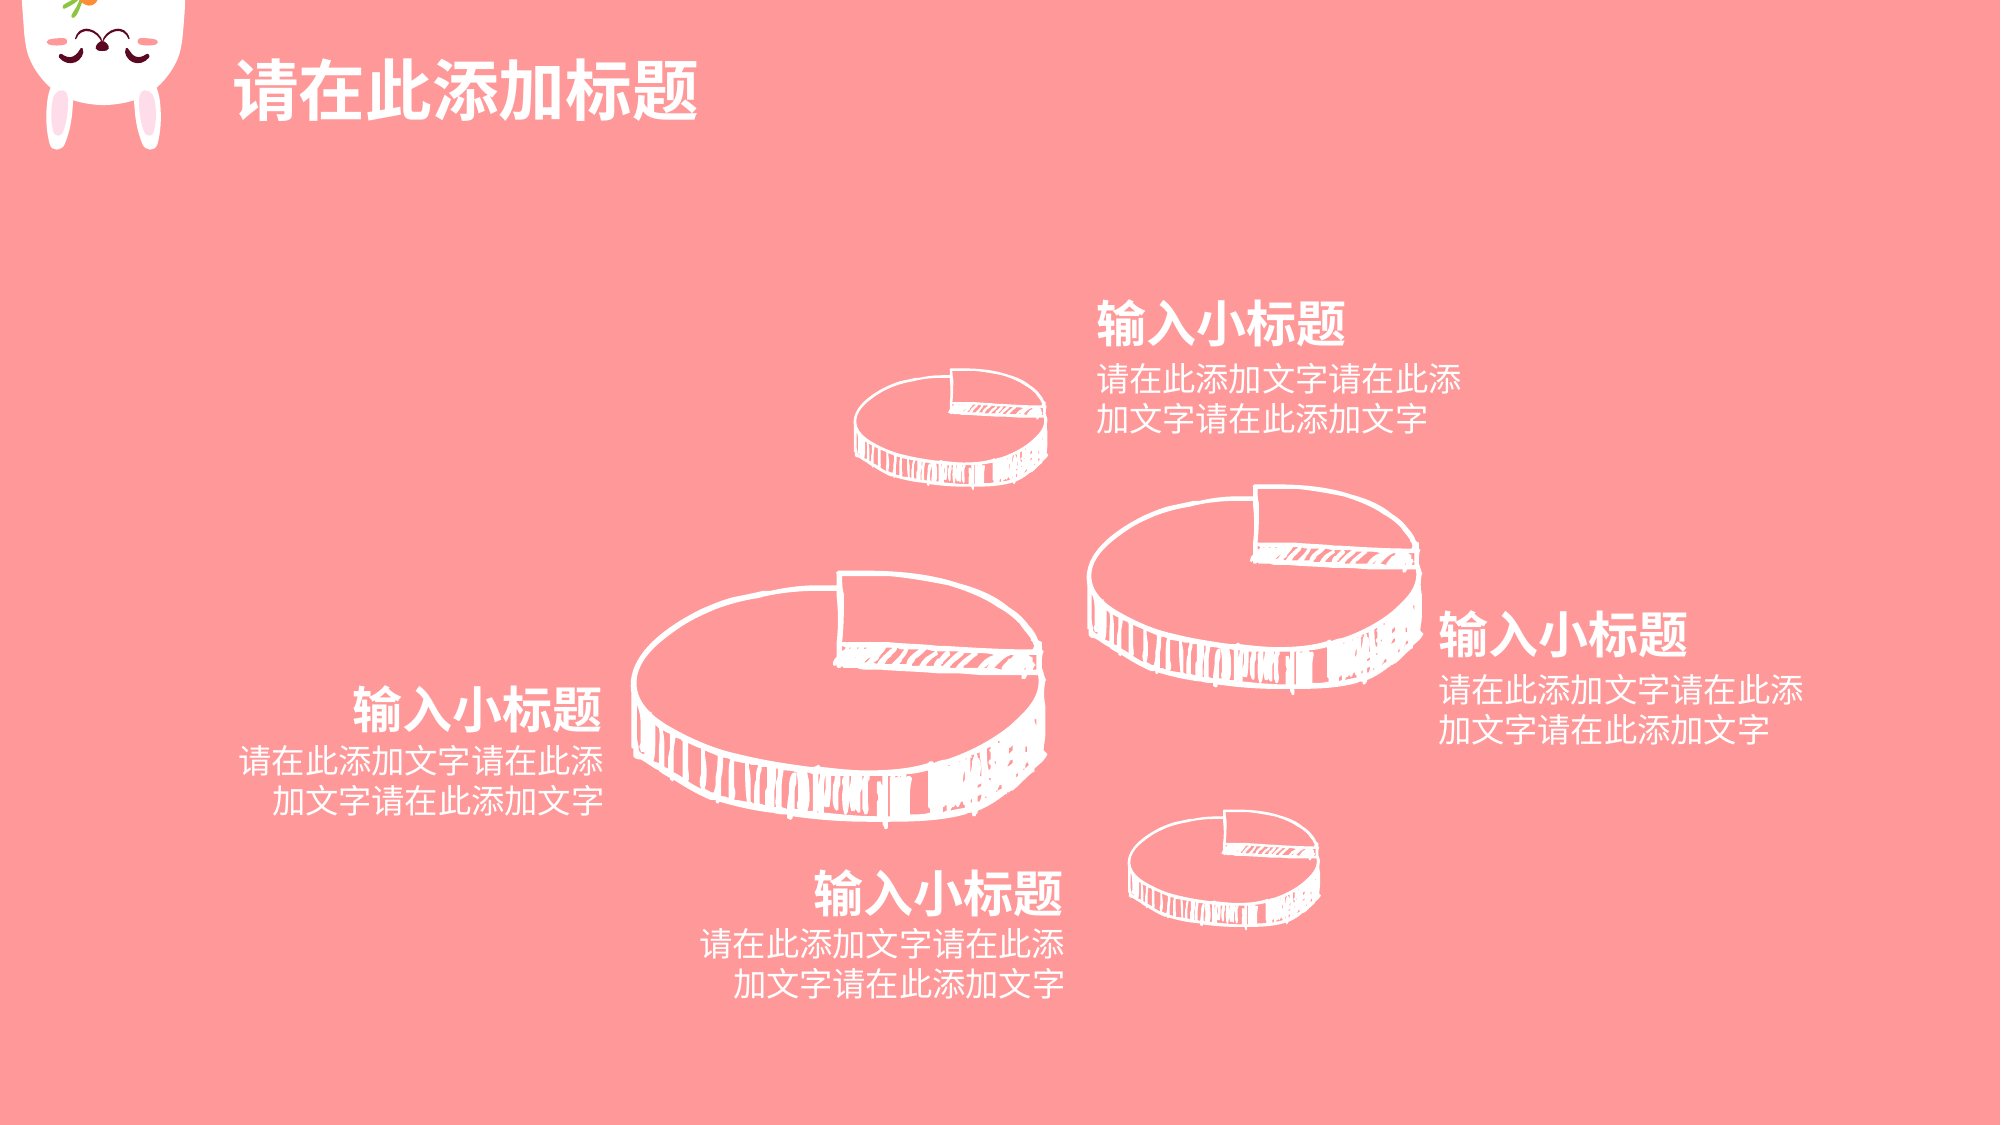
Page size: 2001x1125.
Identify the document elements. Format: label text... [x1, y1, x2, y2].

text_box 输入小标题 [337, 671, 664, 747]
text_box [853, 368, 1049, 491]
text_box 请在此添加文字请在此添加文字请在此添加文字 [1423, 661, 1828, 756]
text_box 输入小标题 [1423, 595, 1749, 671]
text_box 输入小标题 [798, 854, 1125, 930]
text_box [631, 570, 1048, 830]
text_box 请在此添加标题 [209, 41, 722, 137]
text_box 请在此添加文字请在此添加文字请在此添加文字 [1081, 350, 1486, 446]
text_box 输入小标题 [1081, 285, 1407, 360]
text_box 请在此添加文字请在此添加文字请在此添加文字 [214, 732, 620, 828]
text_box [1127, 809, 1321, 931]
text_box [1086, 484, 1423, 695]
text_box 请在此添加文字请在此添加文字请在此添加文字 [675, 916, 1081, 1011]
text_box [21, 0, 186, 153]
